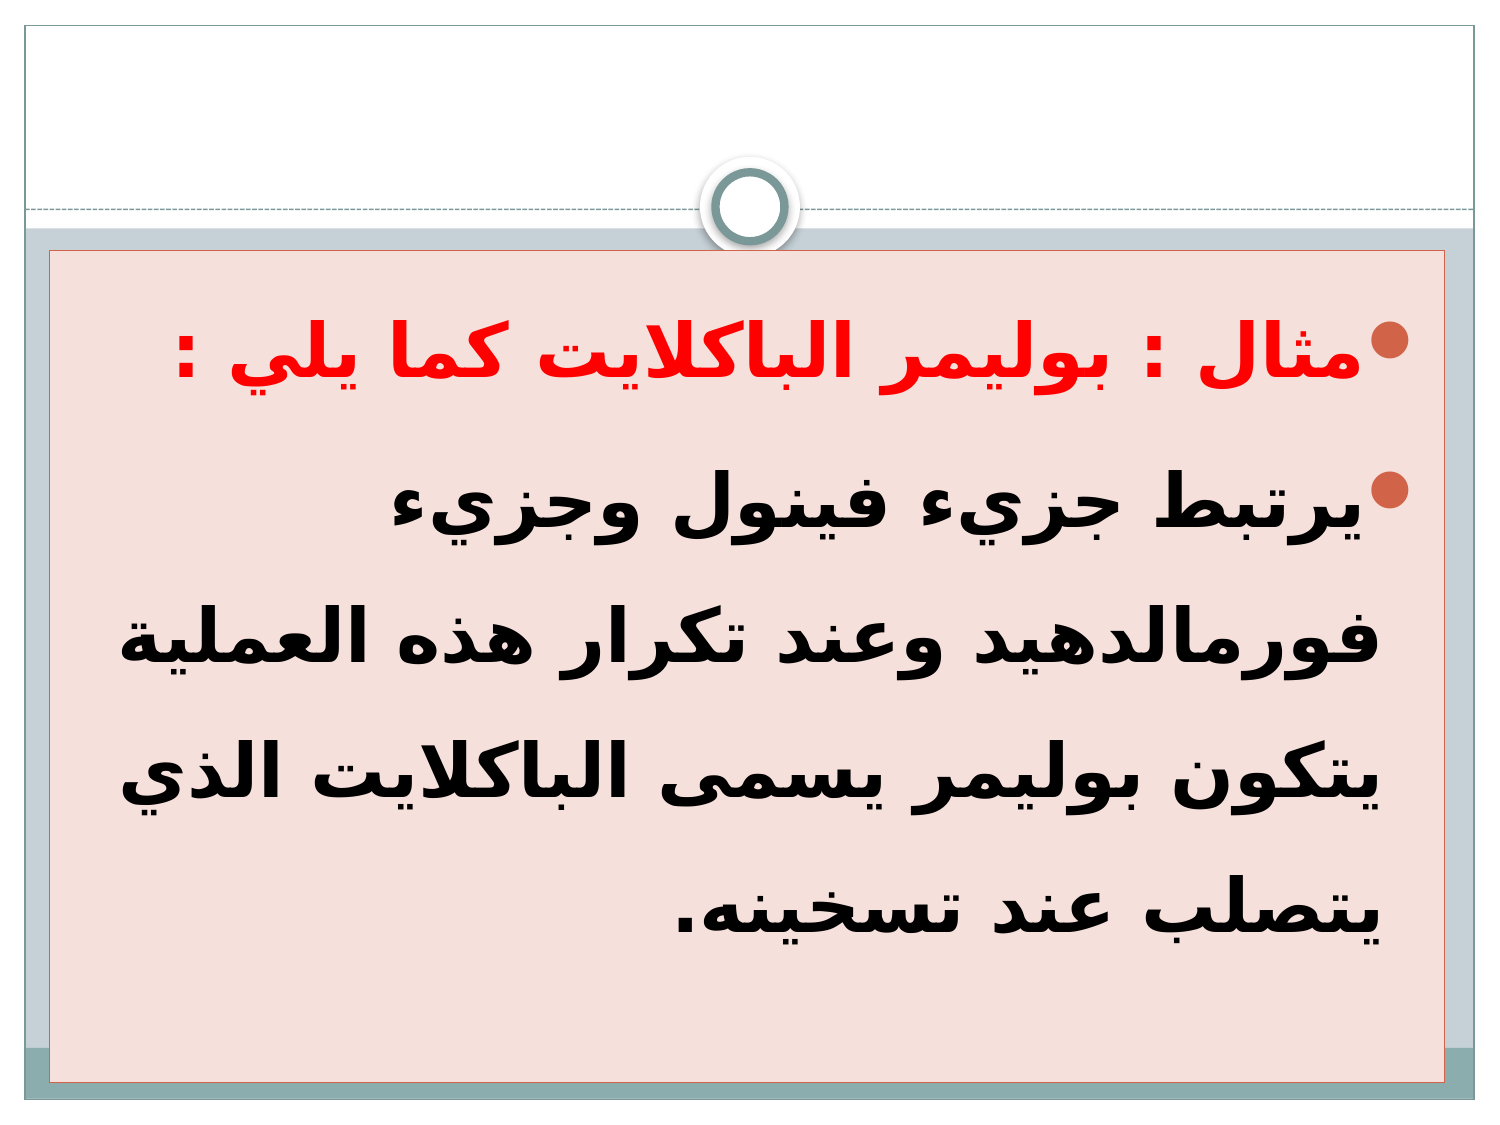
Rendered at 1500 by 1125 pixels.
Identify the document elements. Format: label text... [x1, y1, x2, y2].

list مثال : بوليمر الباكلايت كما يلي : يرتبط جزيء فينول وجزيء فورمالدهيد وعند تكرار هذه العملية يتكون بوليمر يسمى الباكلايت الذي يتصلب عند تسخينه. [49, 250, 1445, 1083]
